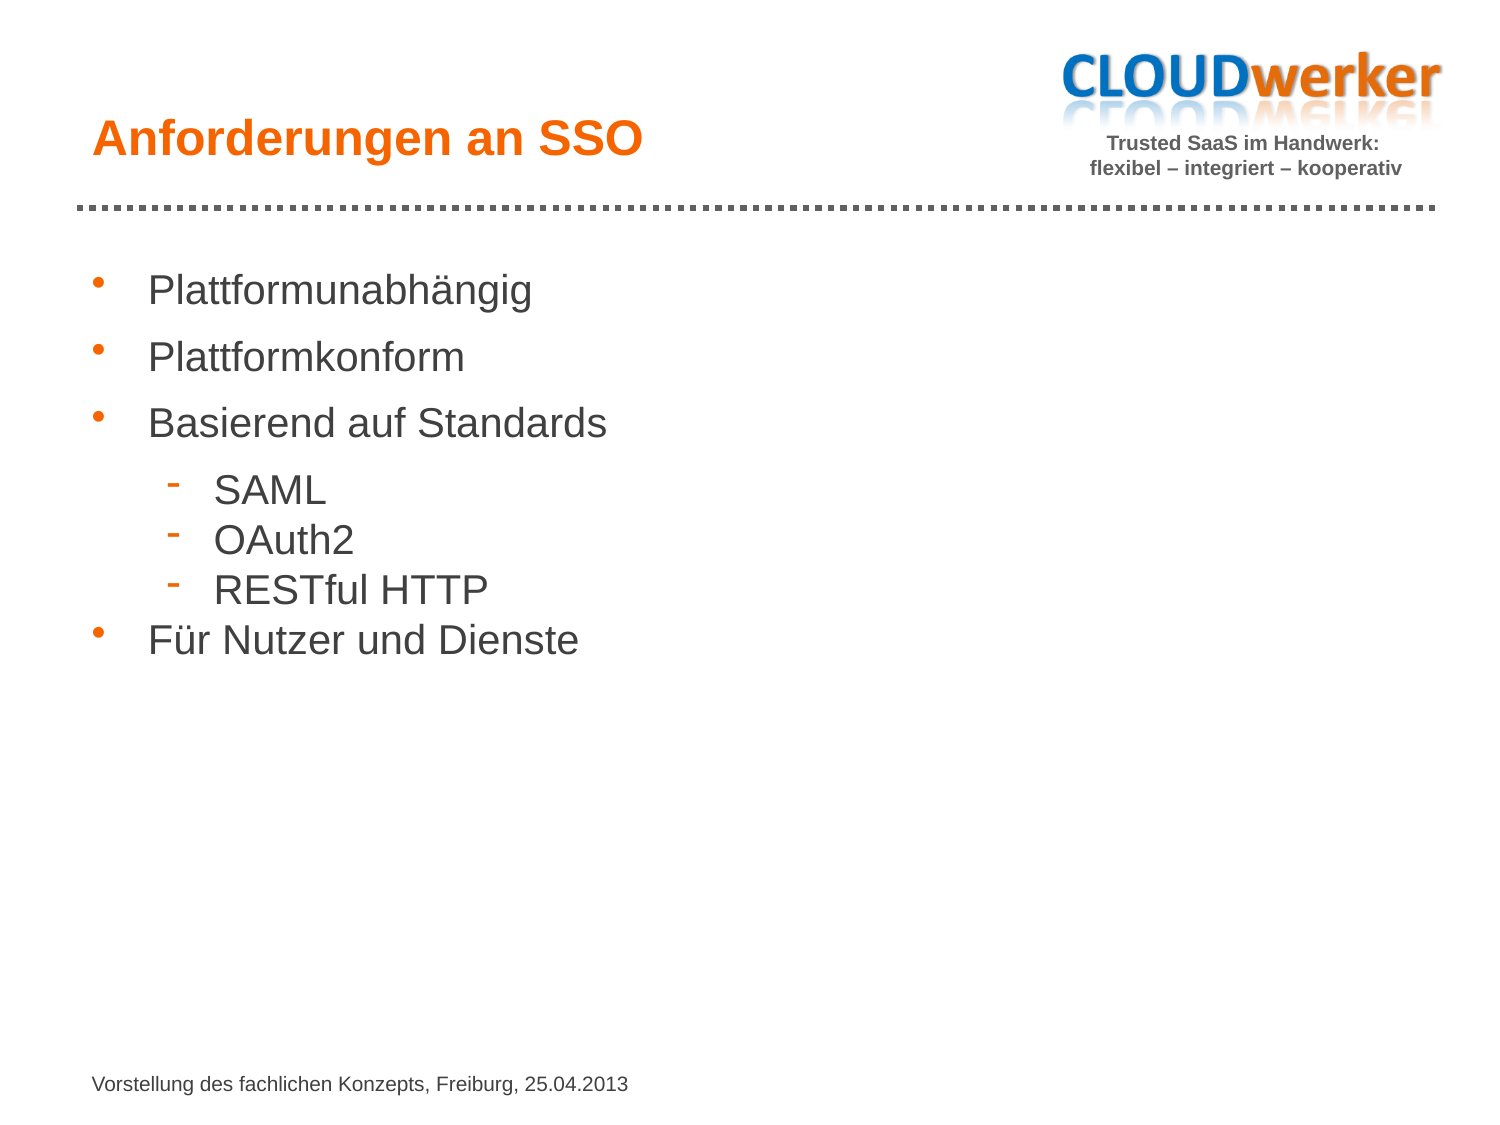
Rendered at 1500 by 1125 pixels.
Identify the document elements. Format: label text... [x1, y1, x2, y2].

picture [1057, 47, 1447, 147]
footer Vorstellung des fachlichen Konzepts, Freiburg, 25.04.2013 [76, 1063, 1199, 1106]
title Anforderungen an SSO [76, 18, 1011, 173]
list Plattformunabhängig Plattformkonform Basierend auf Standards SAML OAuth2 RESTful HTTP Für Nutzer und Dienste [76, 255, 1436, 1036]
